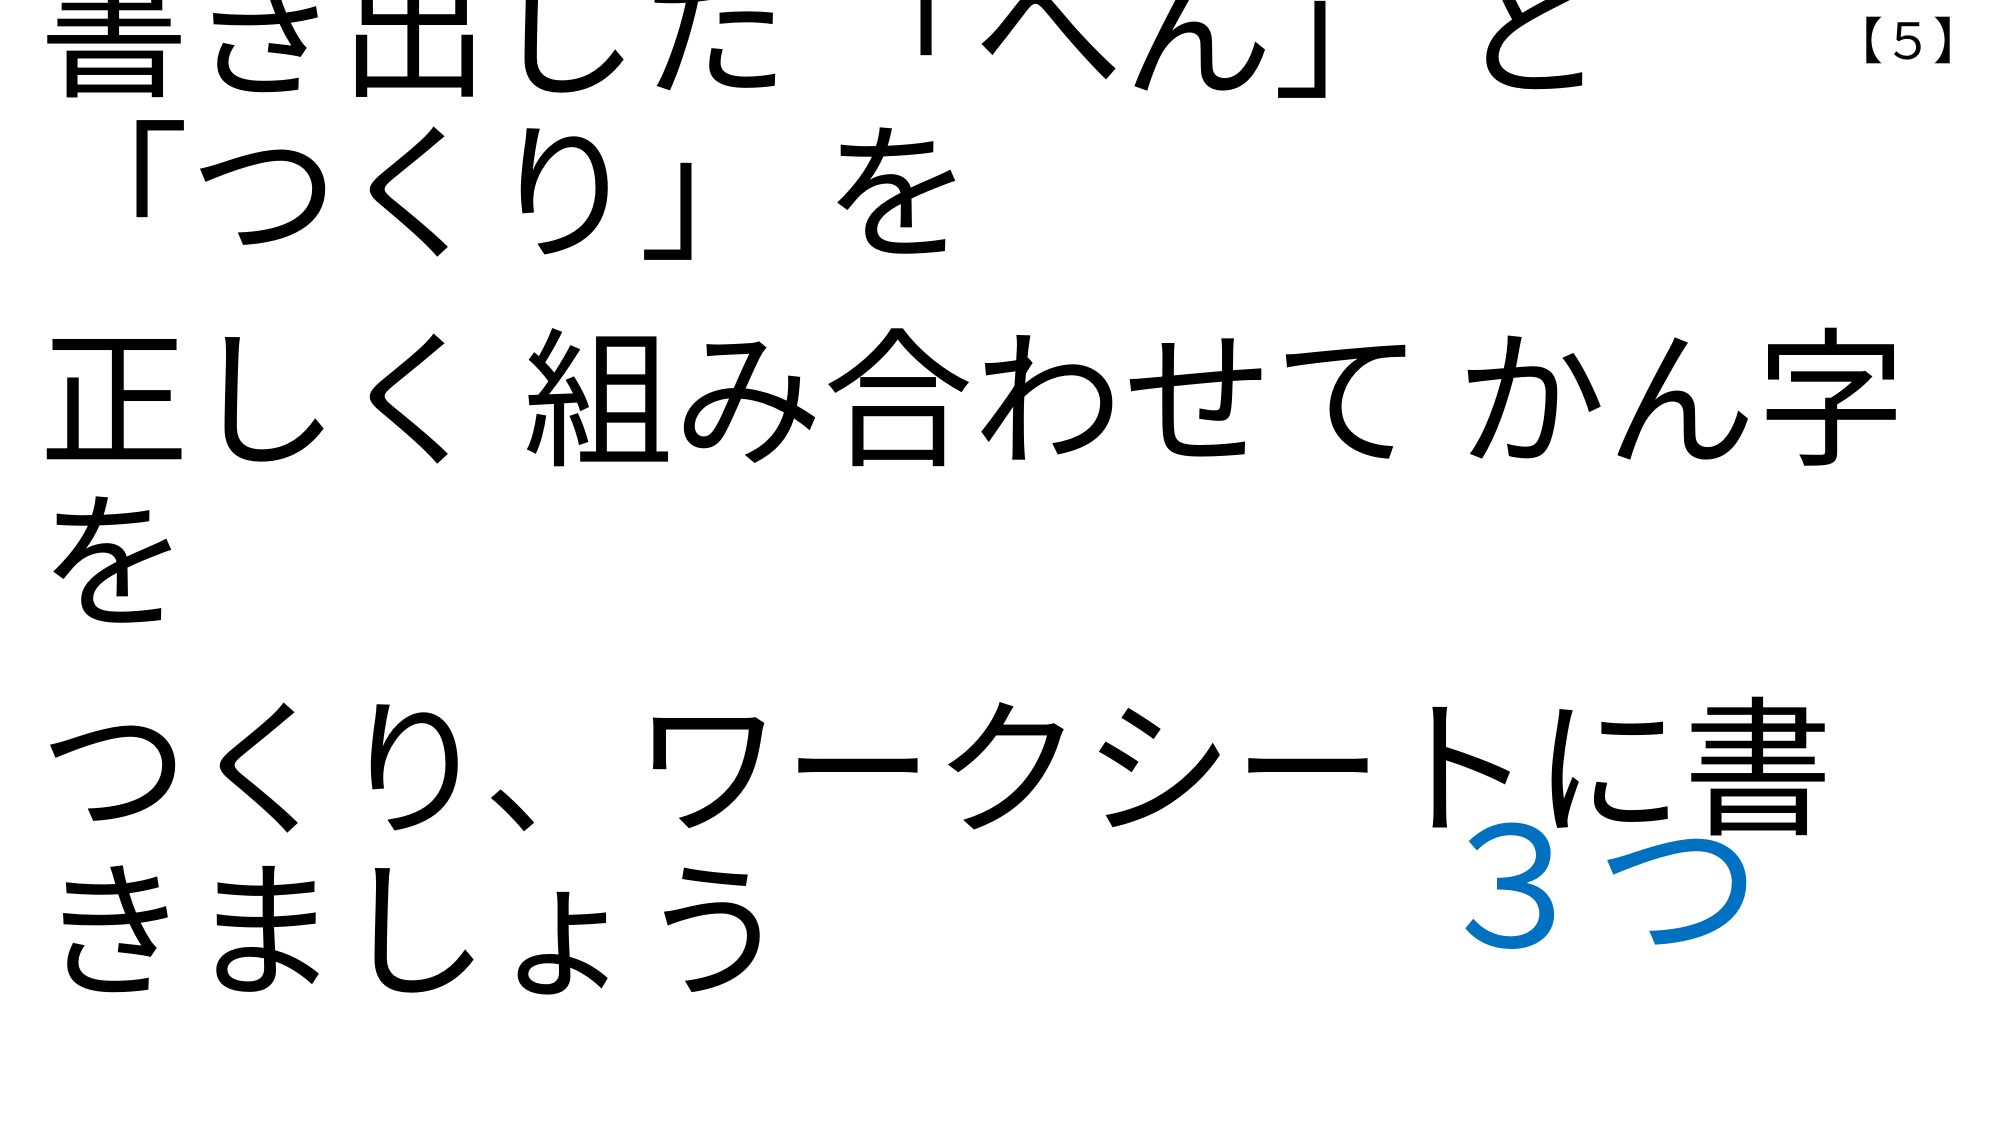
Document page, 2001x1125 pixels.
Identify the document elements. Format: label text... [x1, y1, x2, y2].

text_box ３つ [1414, 773, 1846, 988]
title 書き出した 「へん」 と 「つくり」 を 正しく 組み合わせて かん字 を つくり、ワークシートに書きましょう [24, 168, 1946, 806]
text_box 【５】 [1818, 1, 2000, 77]
